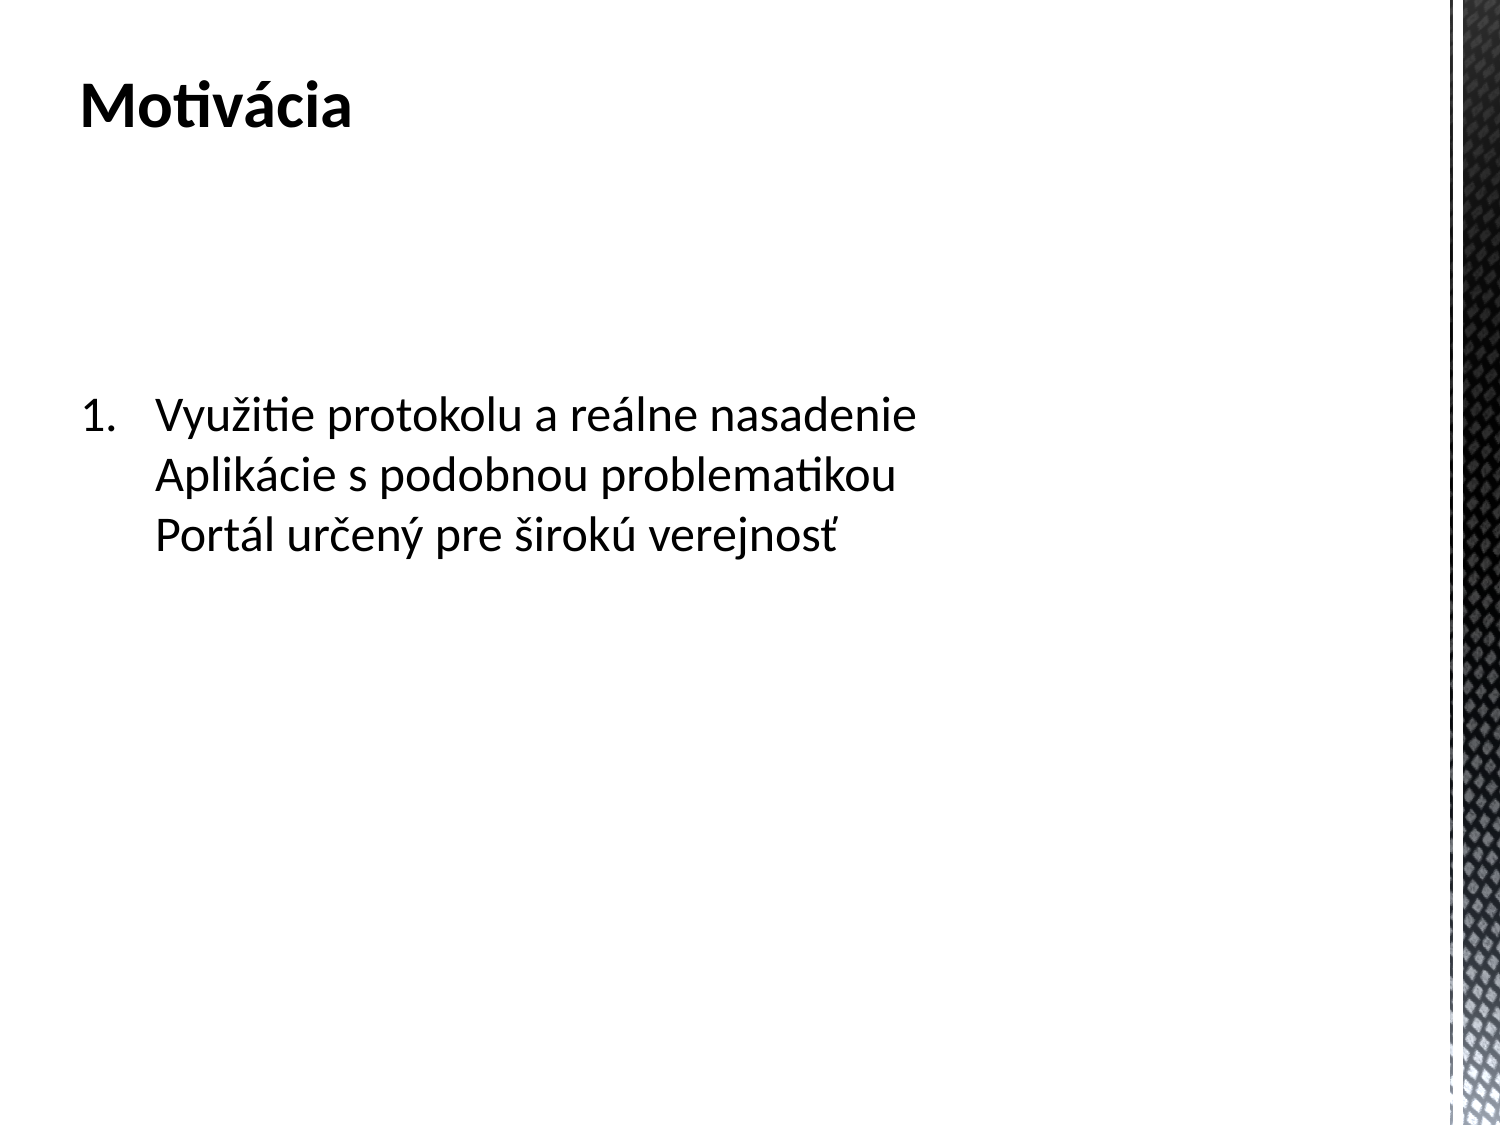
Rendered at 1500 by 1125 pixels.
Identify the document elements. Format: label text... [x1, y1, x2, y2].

text_box Motivácia [64, 53, 1294, 148]
title Využitie protokolu a reálne nasadenie Aplikácie s podobnou problematikou Portál určený pre širokú verejnosť [64, 373, 1400, 1125]
picture [1447, 0, 1500, 1125]
